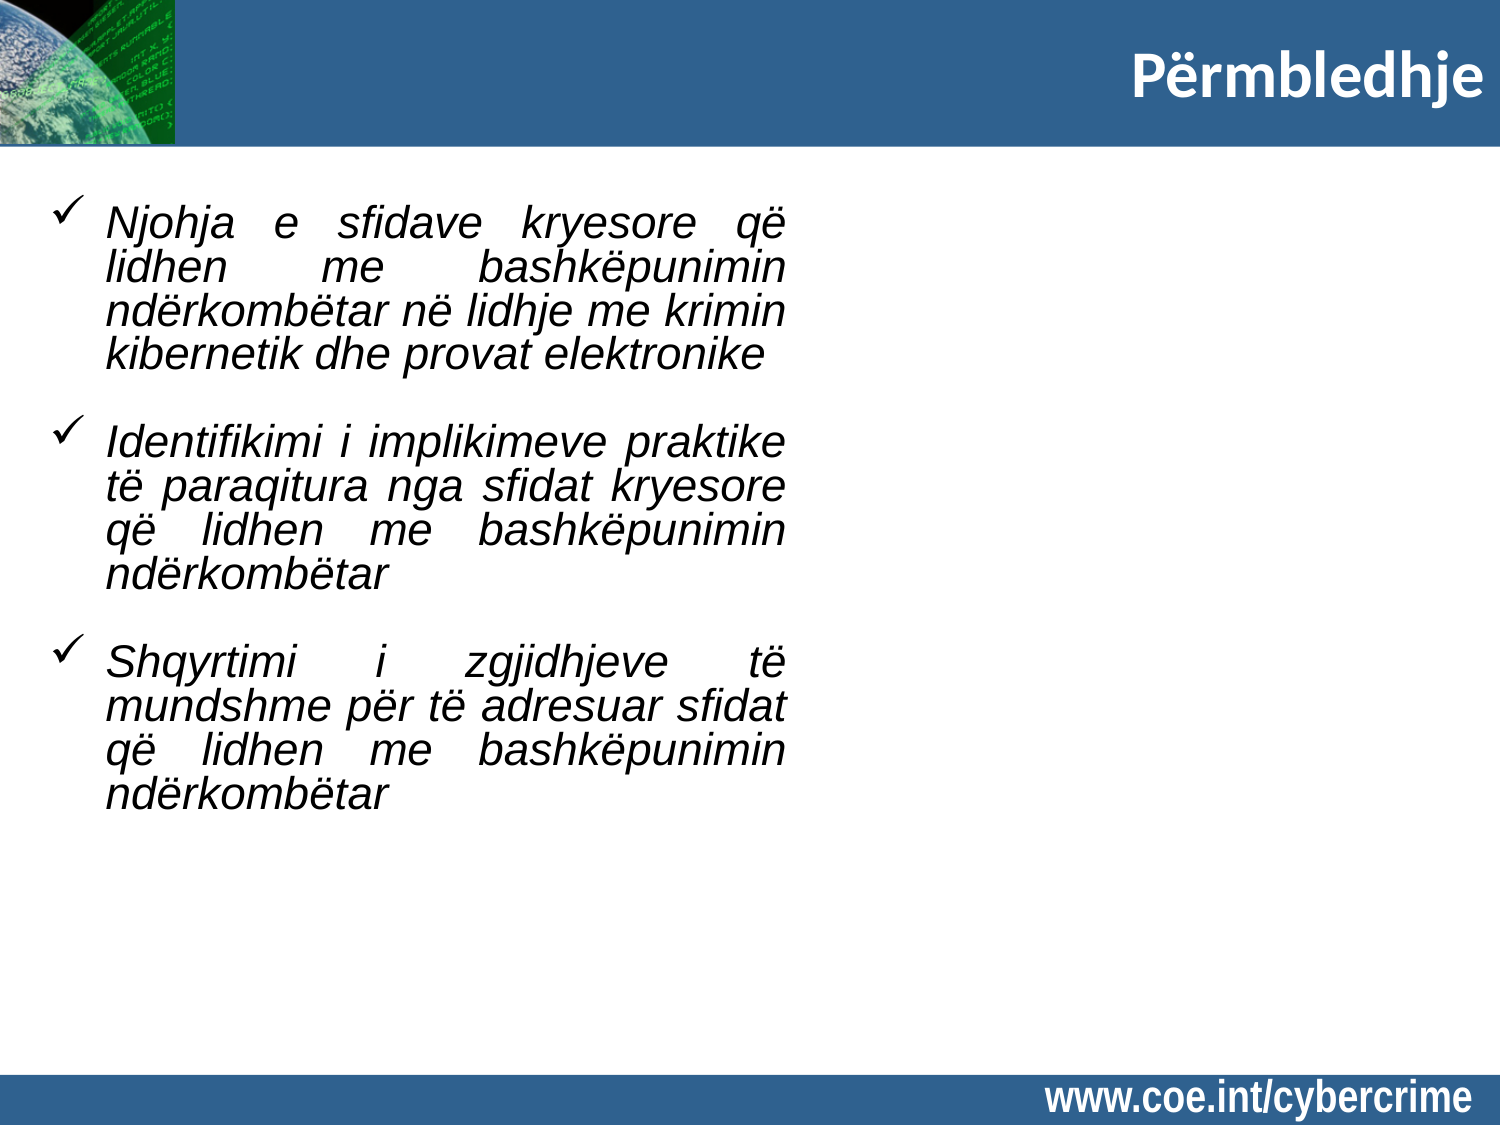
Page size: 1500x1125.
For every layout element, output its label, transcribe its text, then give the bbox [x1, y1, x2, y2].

text_box Njohja e sfidave kryesore që lidhen me bashkëpunimin ndërkombëtar në lidhje me krimin kibernetik dhe provat elektronike Identifikimi i implikimeve praktike të paraqitura nga sfidat kryesore që lidhen me bashkëpunimin ndërkombëtar Shqyrtimi i zgjidhjeve të mundshme për të adresuar sfidat që lidhen me bashkëpunimin ndërkombëtar [34, 195, 802, 958]
text_box Përmbledhje [177, 0, 1500, 149]
text_box www.coe.int/cybercrime [1030, 1059, 1500, 1125]
picture [0, 0, 175, 144]
text_box [0, 1073, 1030, 1125]
